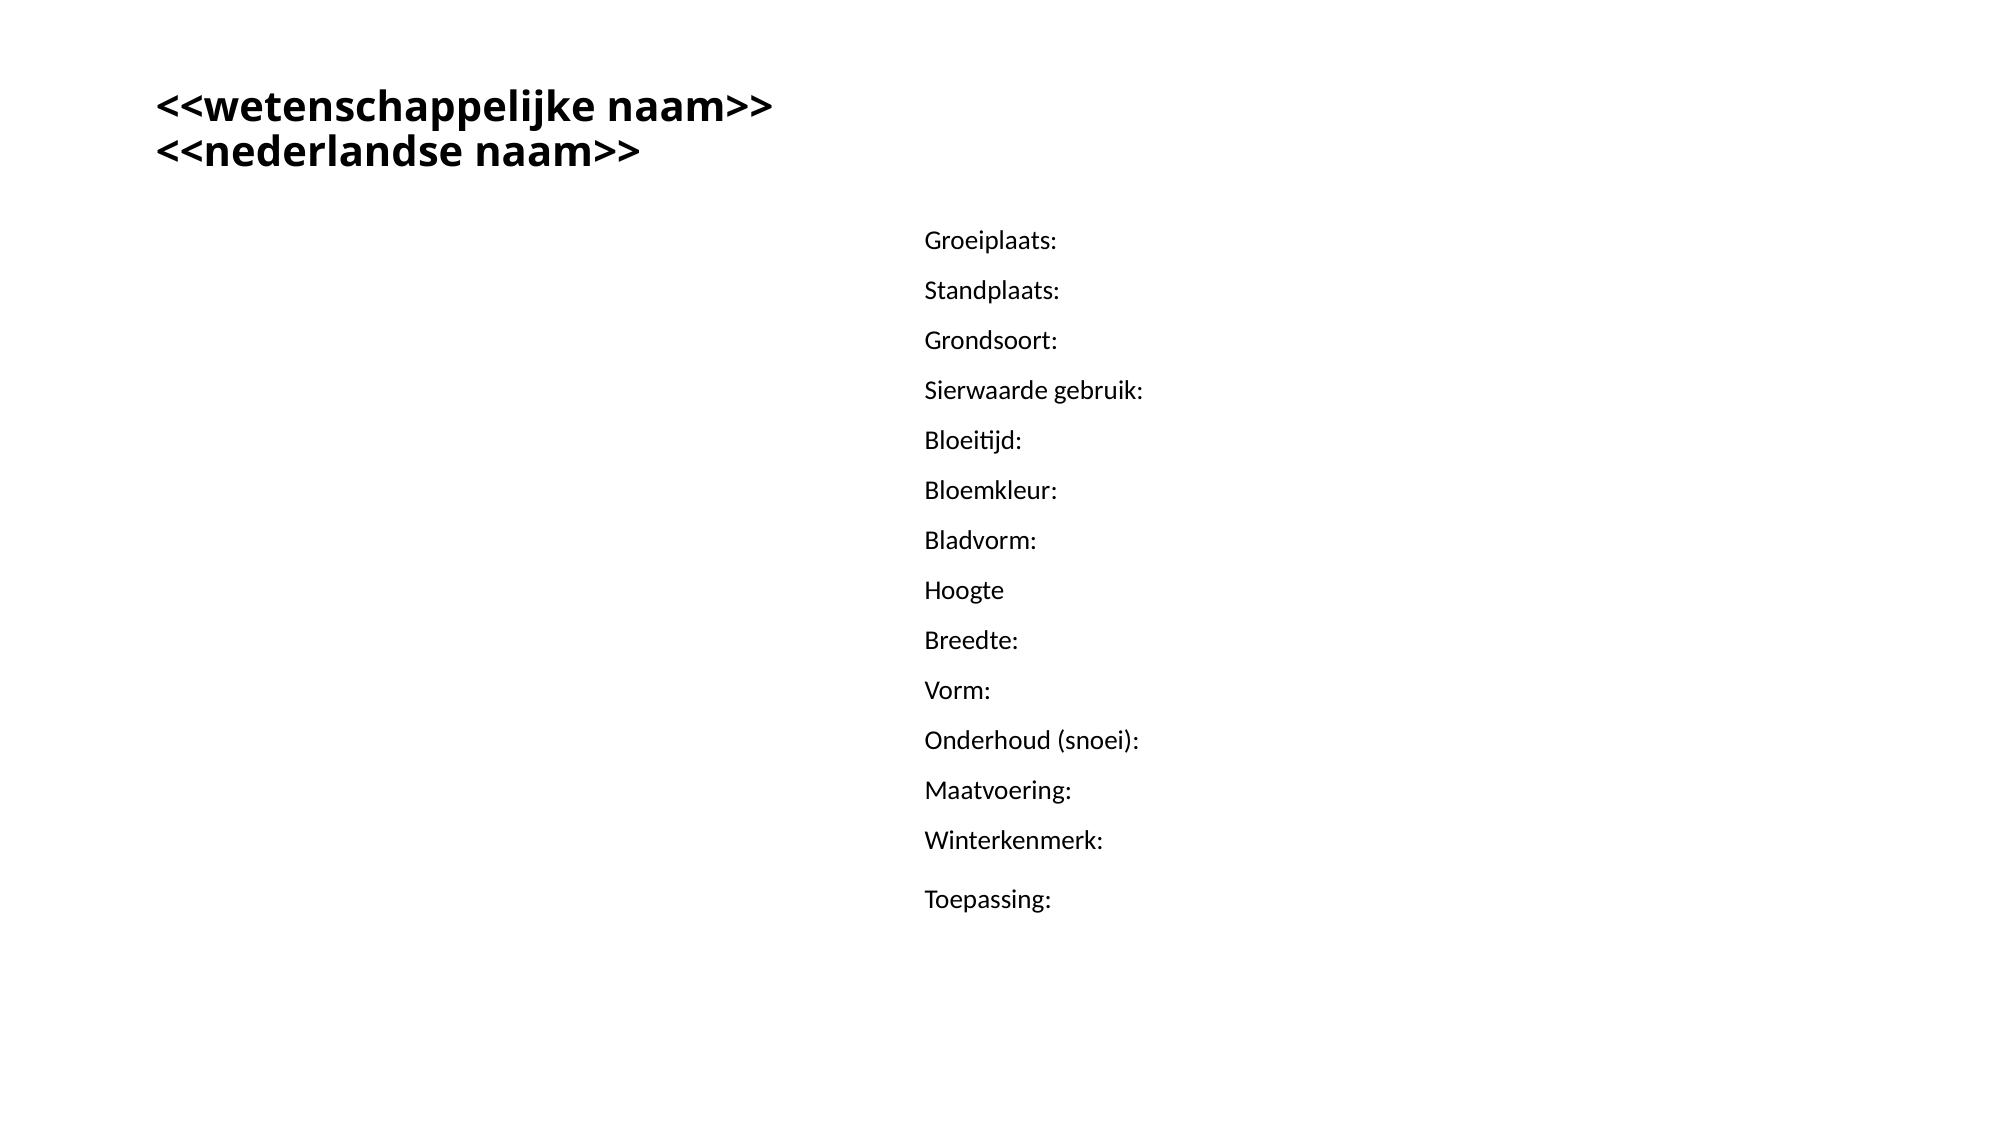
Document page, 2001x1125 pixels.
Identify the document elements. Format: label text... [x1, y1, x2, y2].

subtitle Groeiplaats: Standplaats: Grondsoort: Sierwaarde gebruik: Bloeitijd: Bloemkleur: Bladvorm: Hoogte Breedte: Vorm: Onderhoud (snoei): Maatvoering: Winterkenmerk: Toepassing: [909, 218, 1963, 1033]
title <<wetenschappelijke naam>> <<nederlandse naam>> [140, 66, 1641, 184]
